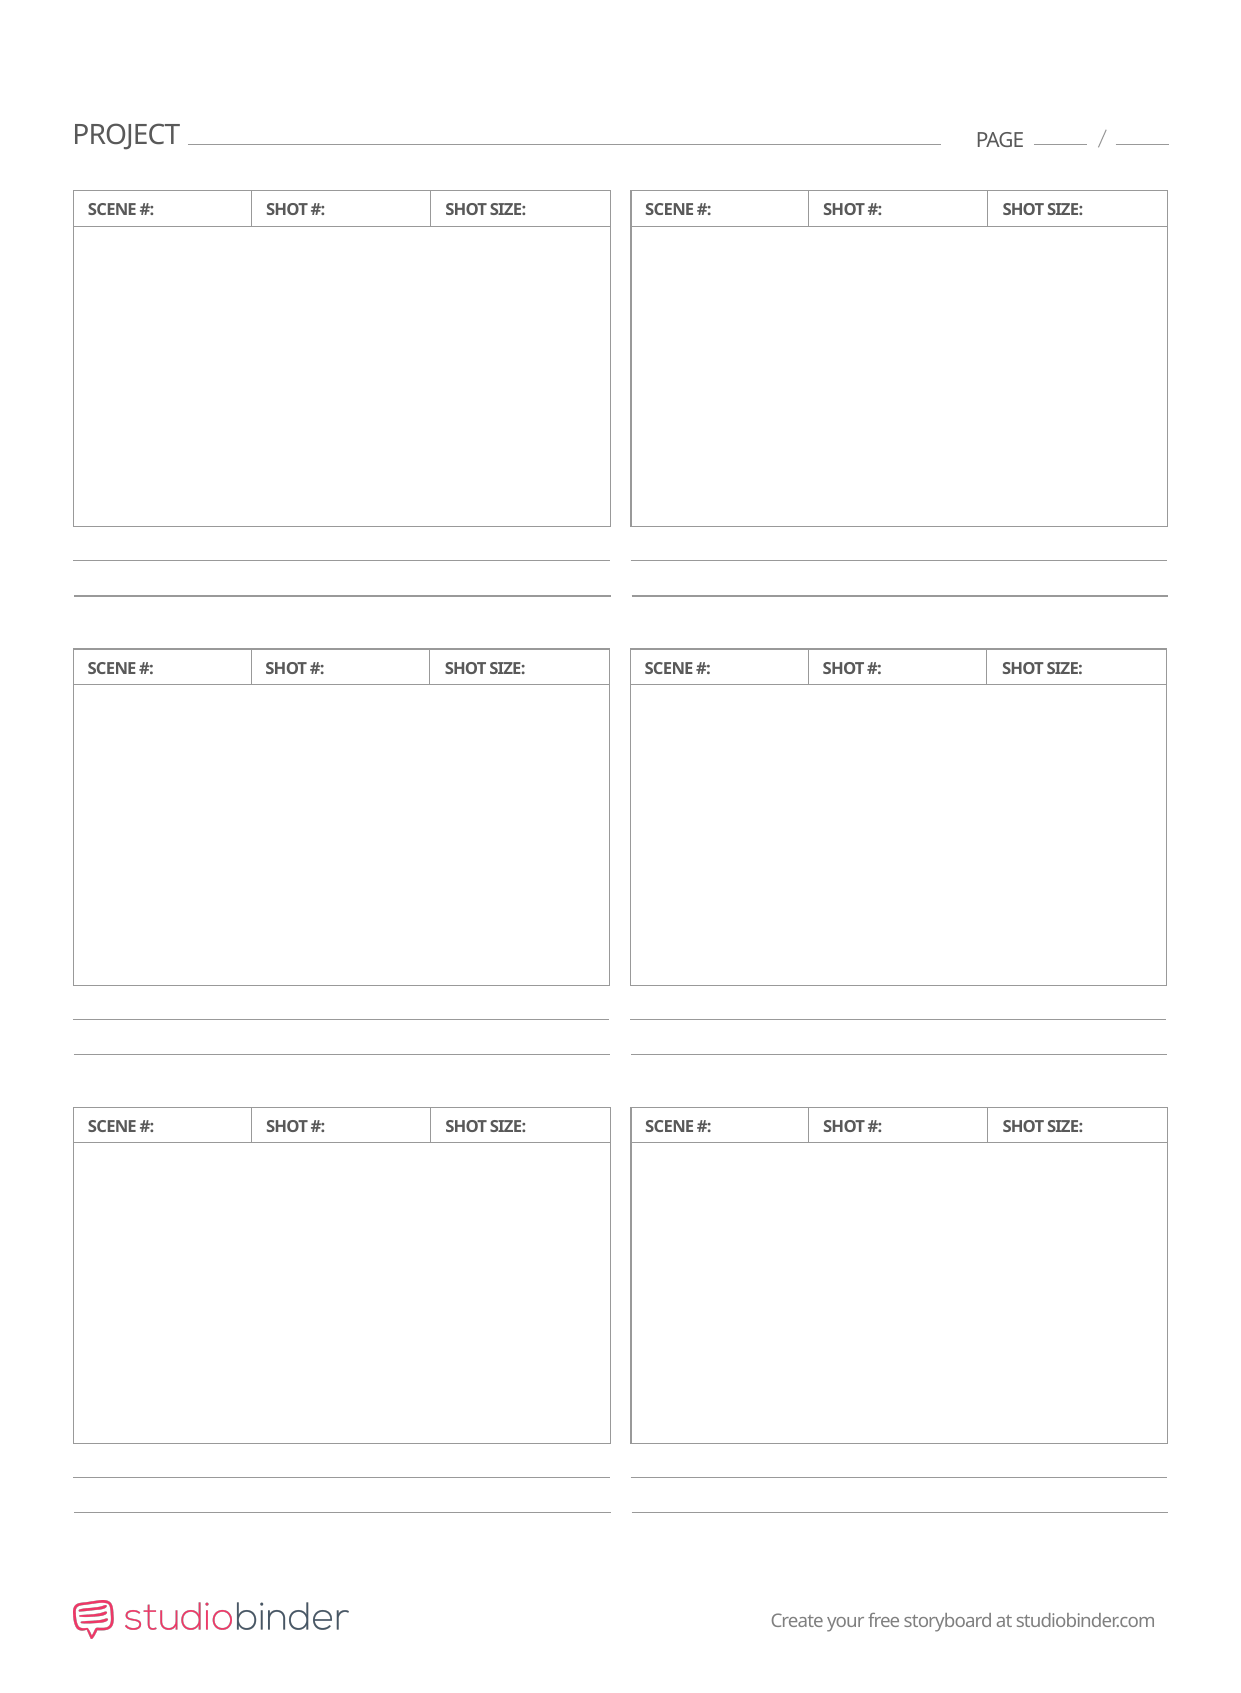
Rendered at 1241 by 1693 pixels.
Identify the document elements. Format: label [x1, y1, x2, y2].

text_box [73, 1600, 1170, 1640]
text_box [57, 109, 1169, 160]
text_box [1098, 129, 1107, 148]
text_box [73, 1107, 611, 1513]
text_box [73, 190, 611, 596]
text_box [72, 648, 611, 1055]
text_box [629, 648, 1168, 1055]
text_box [630, 190, 1168, 596]
text_box [630, 1107, 1168, 1513]
